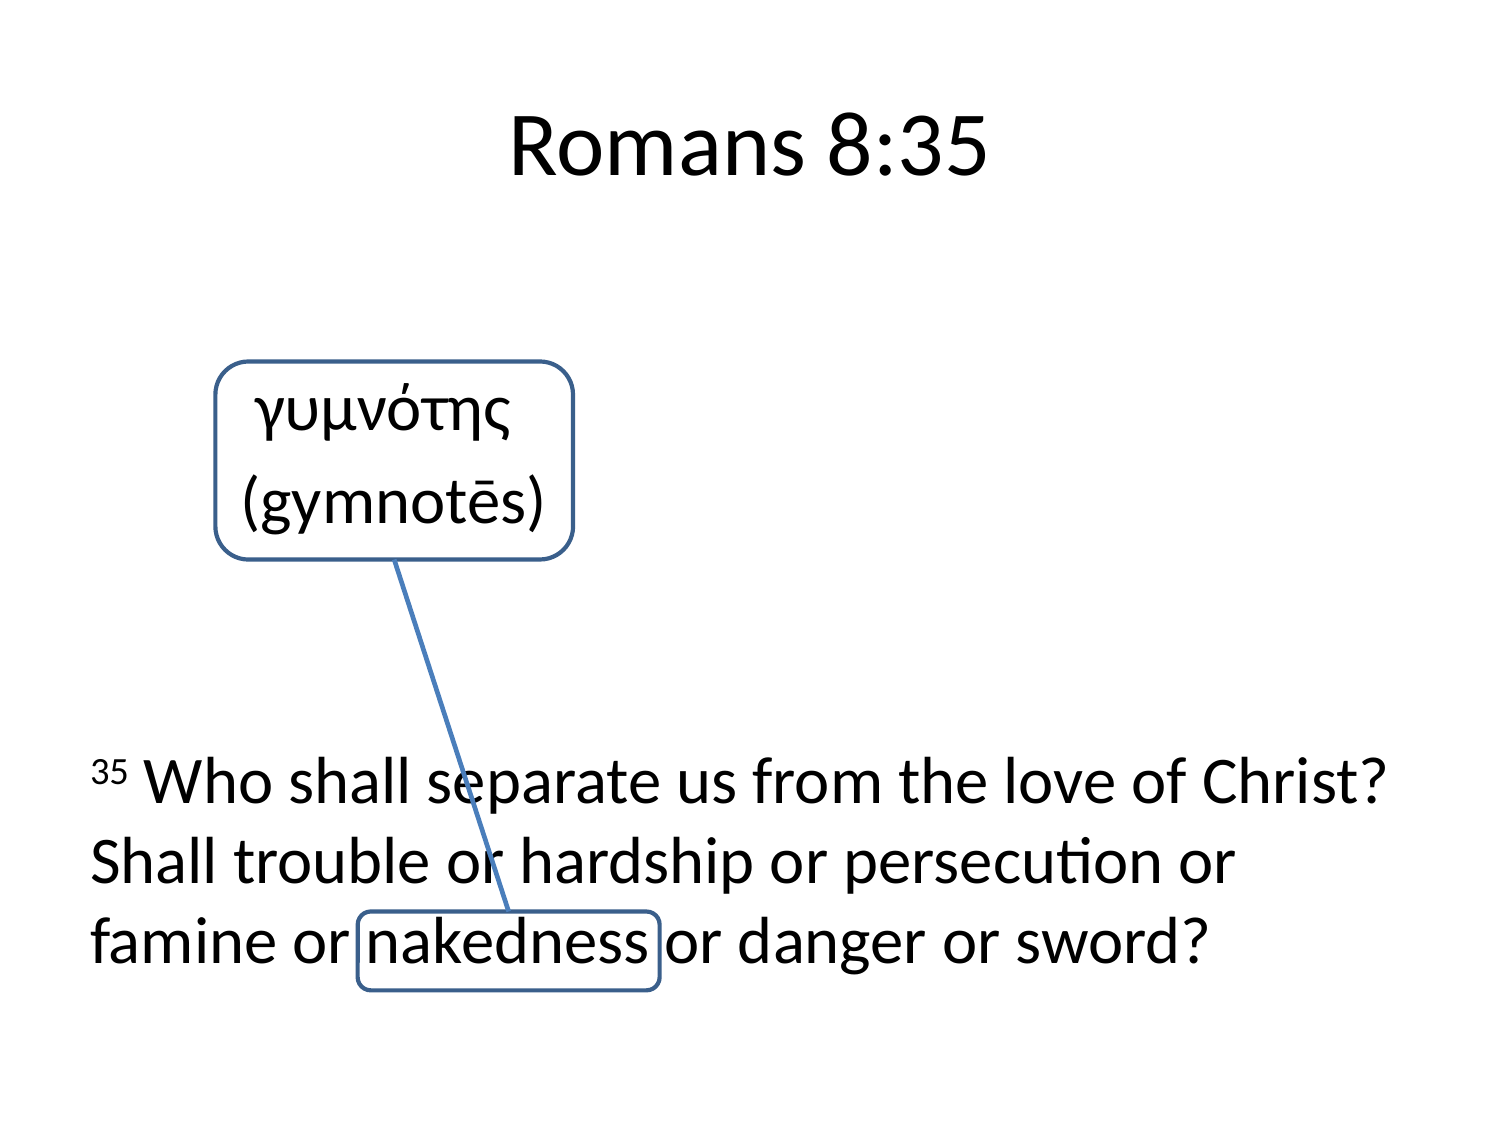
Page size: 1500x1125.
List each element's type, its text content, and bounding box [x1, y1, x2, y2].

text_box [393, 559, 509, 912]
list γυμνότης (gymnotēs) 35 Who shall separate us from the love of Christ? Shall trouble or hardship or persecution or famine or nakedness or danger or sword? [75, 262, 1425, 1005]
text_box [355, 909, 662, 993]
title Romans 8:35 [75, 45, 1425, 233]
text_box [213, 359, 576, 562]
